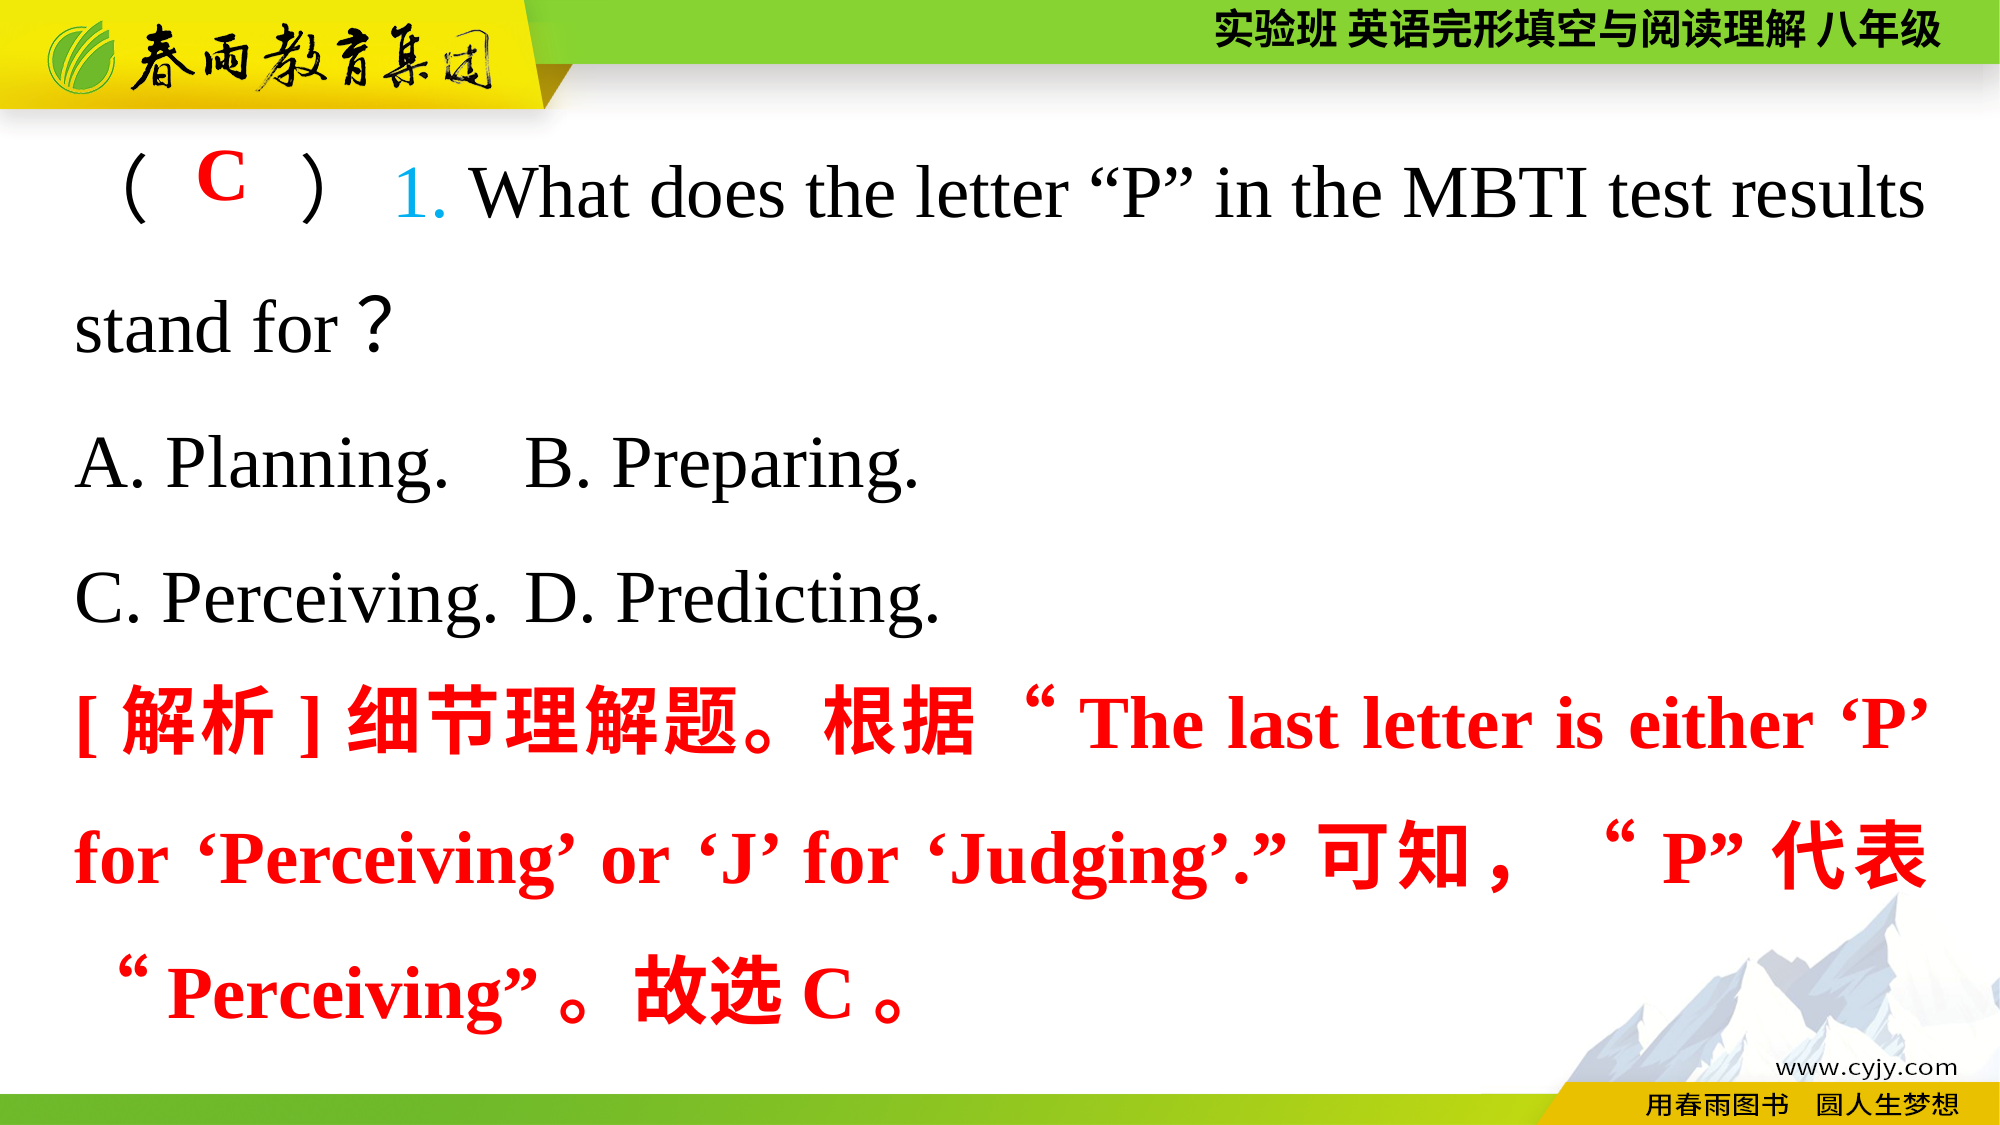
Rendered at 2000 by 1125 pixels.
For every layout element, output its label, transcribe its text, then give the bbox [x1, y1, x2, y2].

text_box [解析]细节理解题。根据“The last letter is either ‘P’ for ‘Perceiving’ or ‘J’ for ‘Judging’.”可知，“P”代表“Perceiving”。故选C。 [59, 621, 1944, 1042]
list （ ）1. What does the letter “P” in the MBTI test results stand for？ A. Planning. B. Preparing. C. Perceiving. D. Predicting. [59, 90, 1944, 621]
picture [0, 0, 2000, 1125]
text_box C [181, 118, 266, 223]
